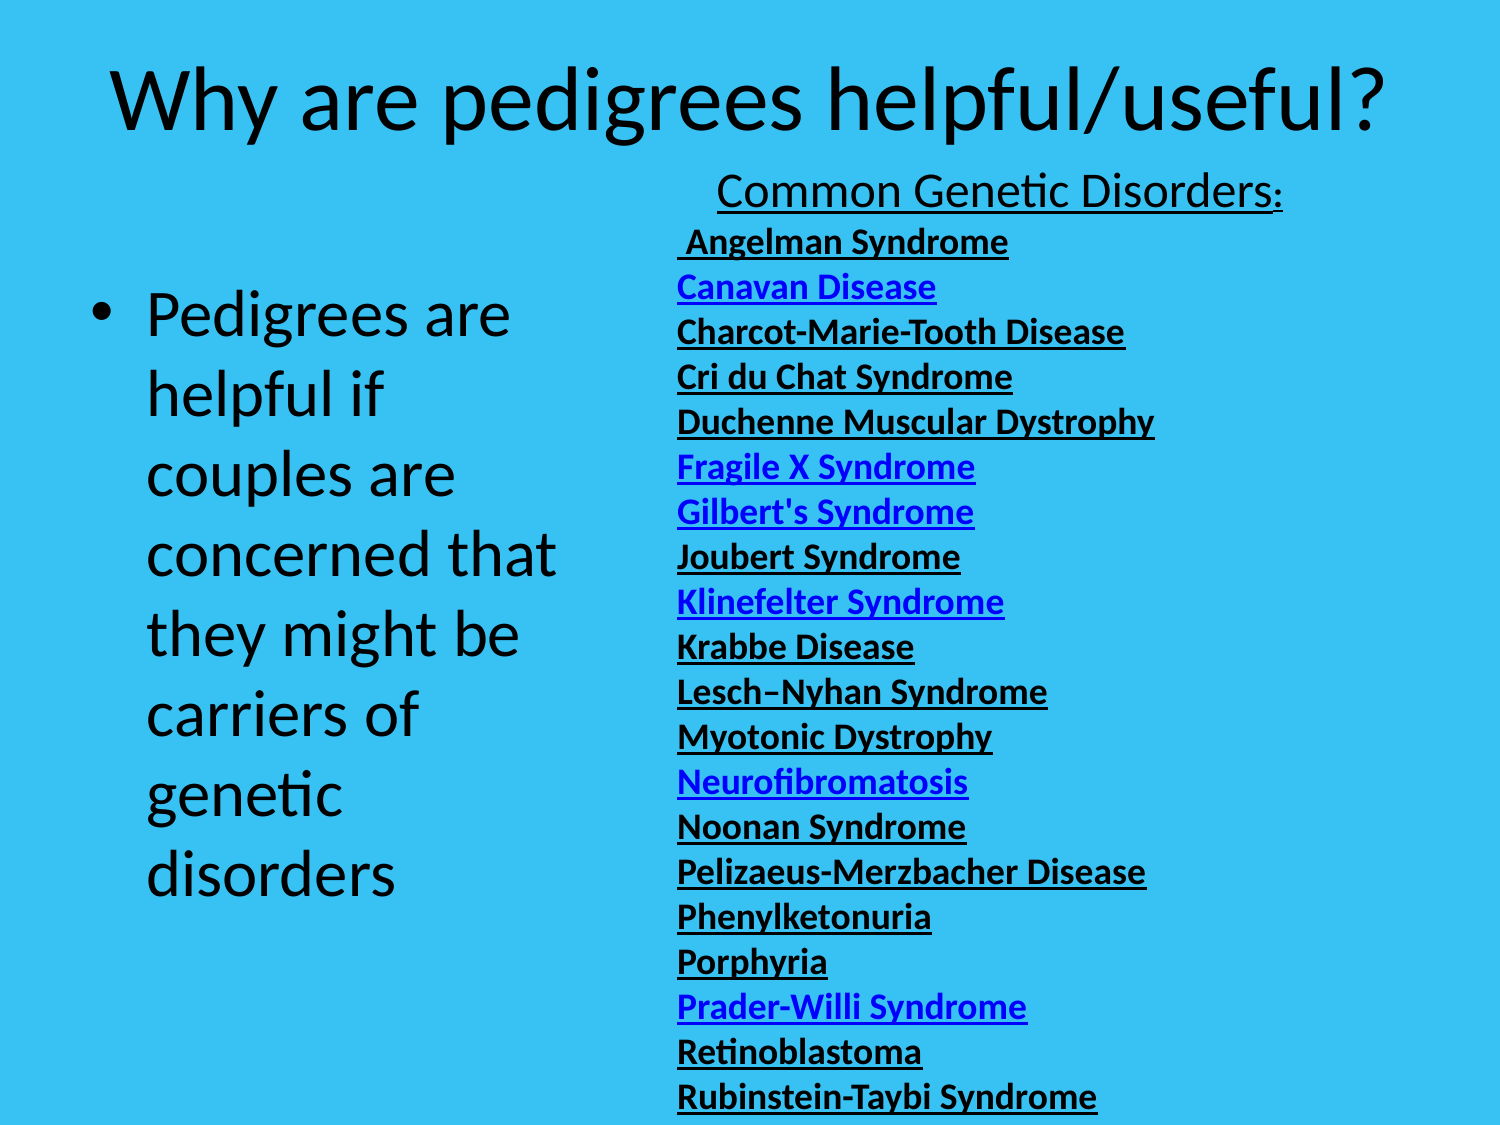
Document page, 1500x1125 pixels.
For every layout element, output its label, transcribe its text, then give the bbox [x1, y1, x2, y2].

list Pedigrees are helpful if couples are concerned that they might be carriers of genetic disorders [75, 262, 600, 1075]
title Why are pedigrees helpful/useful? [0, 0, 1500, 188]
text_box Common Genetic Disorders: Angelman Syndrome Canavan Disease Charcot-Marie-Tooth Disease Cri du Chat Syndrome Duchenne Muscular Dystrophy Fragile X Syndrome Gilbert's Syndrome Joubert Syndrome Klinefelter Syndrome Krabbe Disease Lesch–Nyhan Syndrome Myotonic Dystrophy Neurofibromatosis Noonan Syndrome Pelizaeus-Merzbacher Disease Phenylketonuria Porphyria Prader-Willi Syndrome Retinoblastoma Rubinstein-Taybi Syndrome Spina bifidia Smith-Magenis Syndrome Stickler Syndrome Turner Syndrome Variegate Porphyria Von Hippel-Lindau Syndrome Wilson's Disease Wolf-Hirschhorn Syndrome XXXX Syndrome YY Syndrome [662, 149, 1338, 1125]
